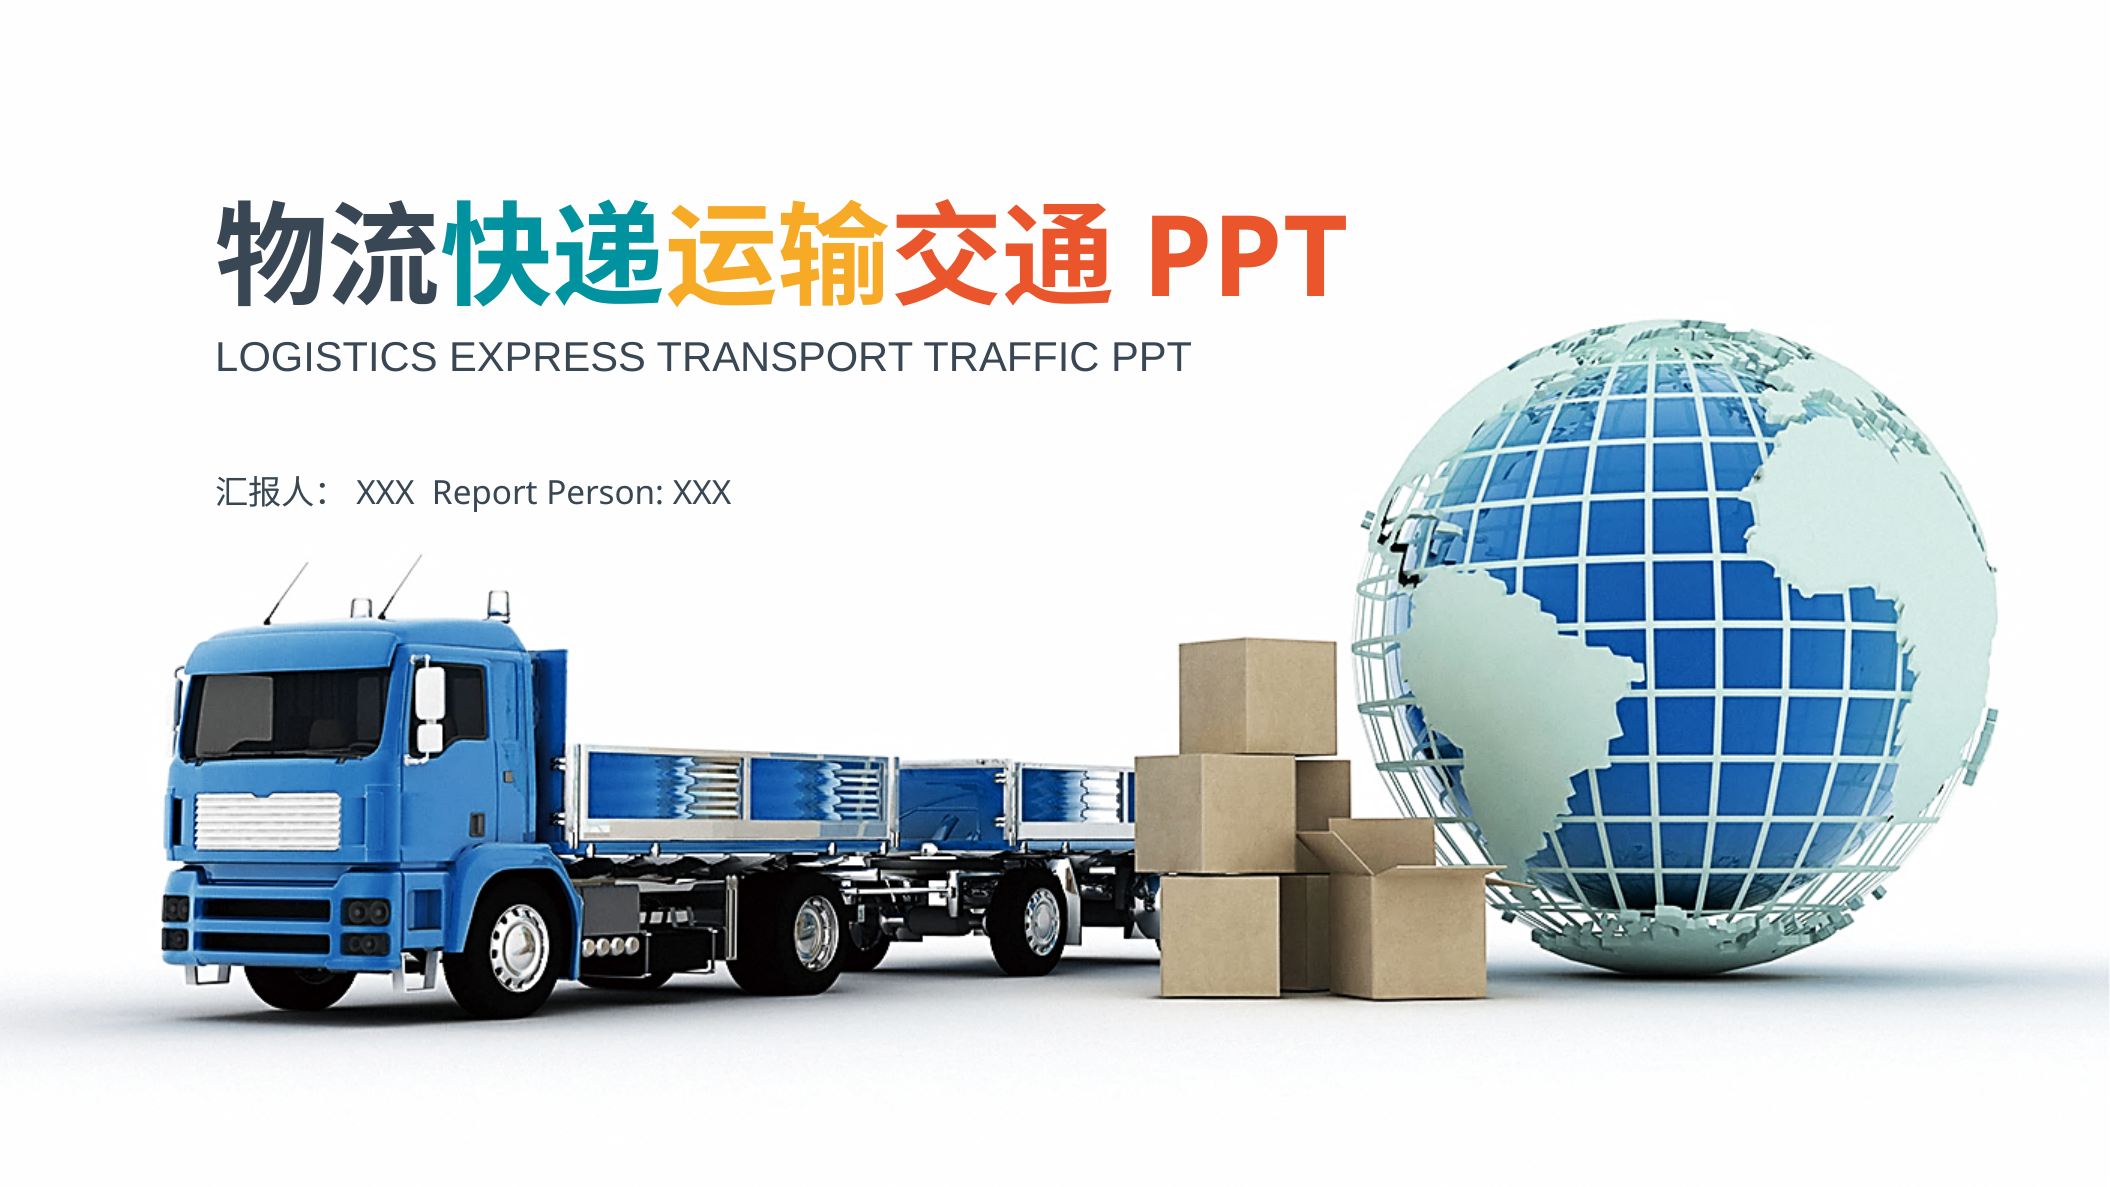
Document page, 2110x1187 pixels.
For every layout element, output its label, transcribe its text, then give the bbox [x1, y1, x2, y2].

text_box 汇报人：XXX Report Person: XXX [215, 471, 1006, 512]
text_box LOGISTICS EXPRESS TRANSPORT TRAFFIC PPT [215, 329, 1303, 380]
text_box [0, 0, 2110, 1187]
text_box 物流快递运输交通PPT [215, 183, 1350, 319]
